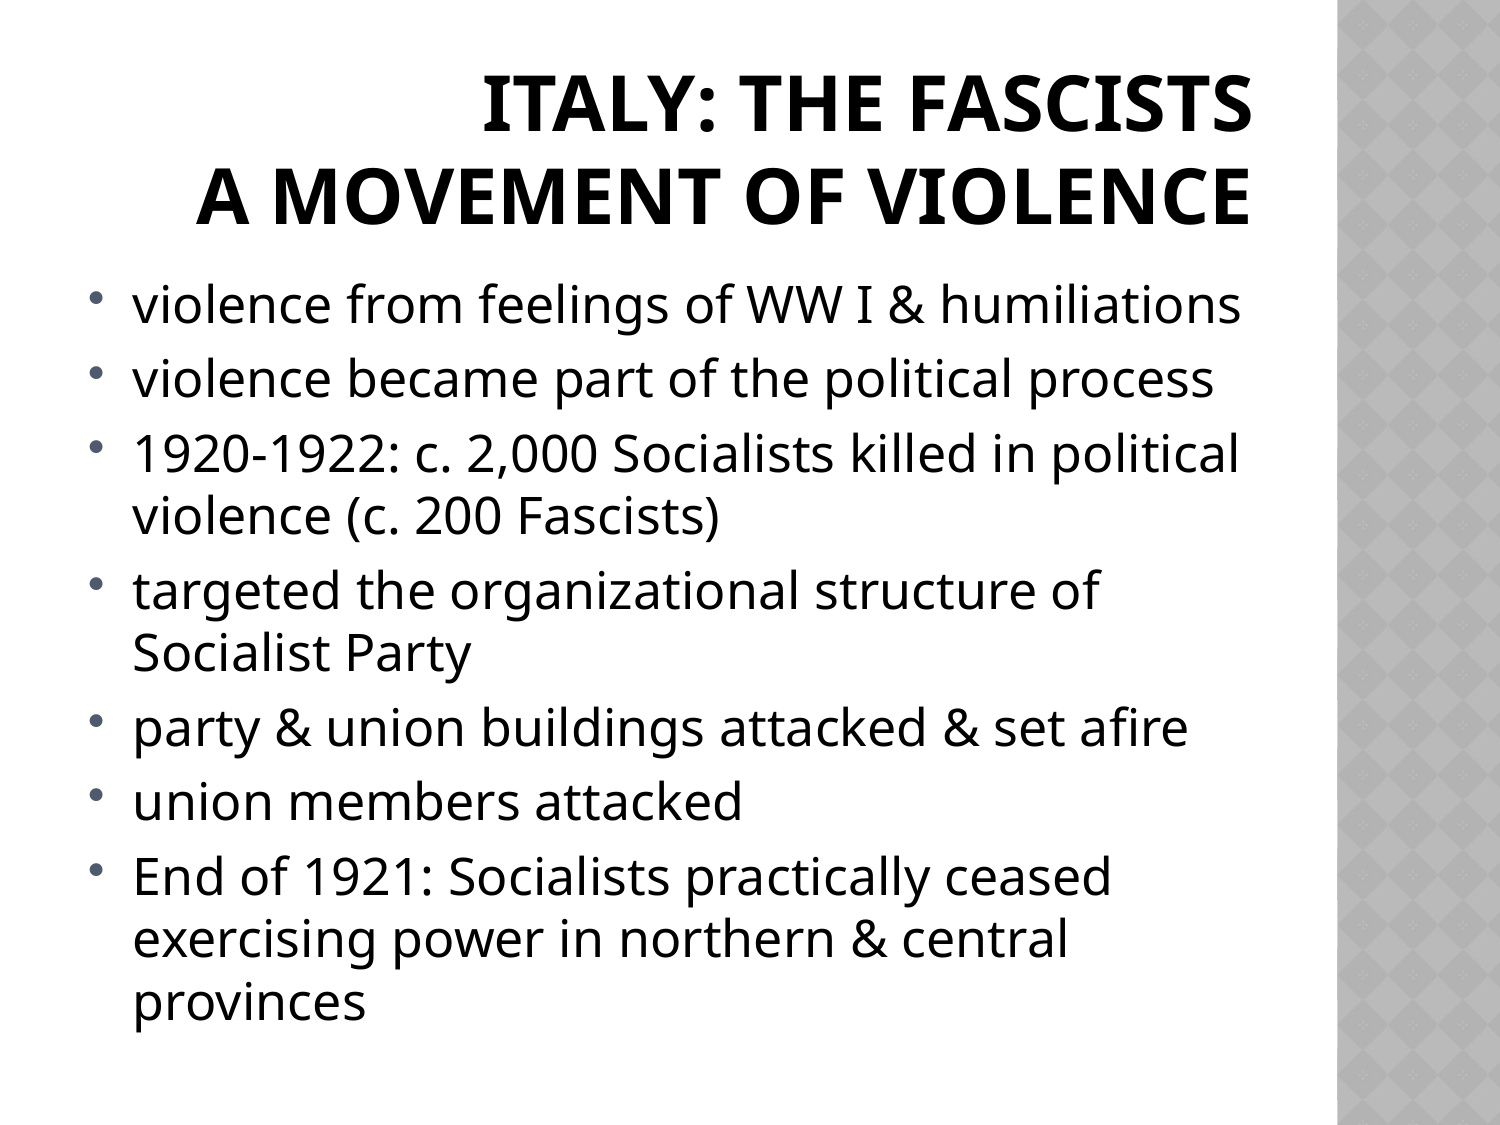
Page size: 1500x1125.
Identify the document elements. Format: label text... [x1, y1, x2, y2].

title Italy: the fascists a movement of violence [75, 52, 1263, 240]
list violence from feelings of WW I & humiliations violence became part of the political process 1920-1922: c. 2,000 Socialists killed in political violence (c. 200 Fascists) targeted the organizational structure of Socialist Party party & union buildings attacked & set afire union members attacked End of 1921: Socialists practically ceased exercising power in northern & central provinces [75, 264, 1263, 1059]
